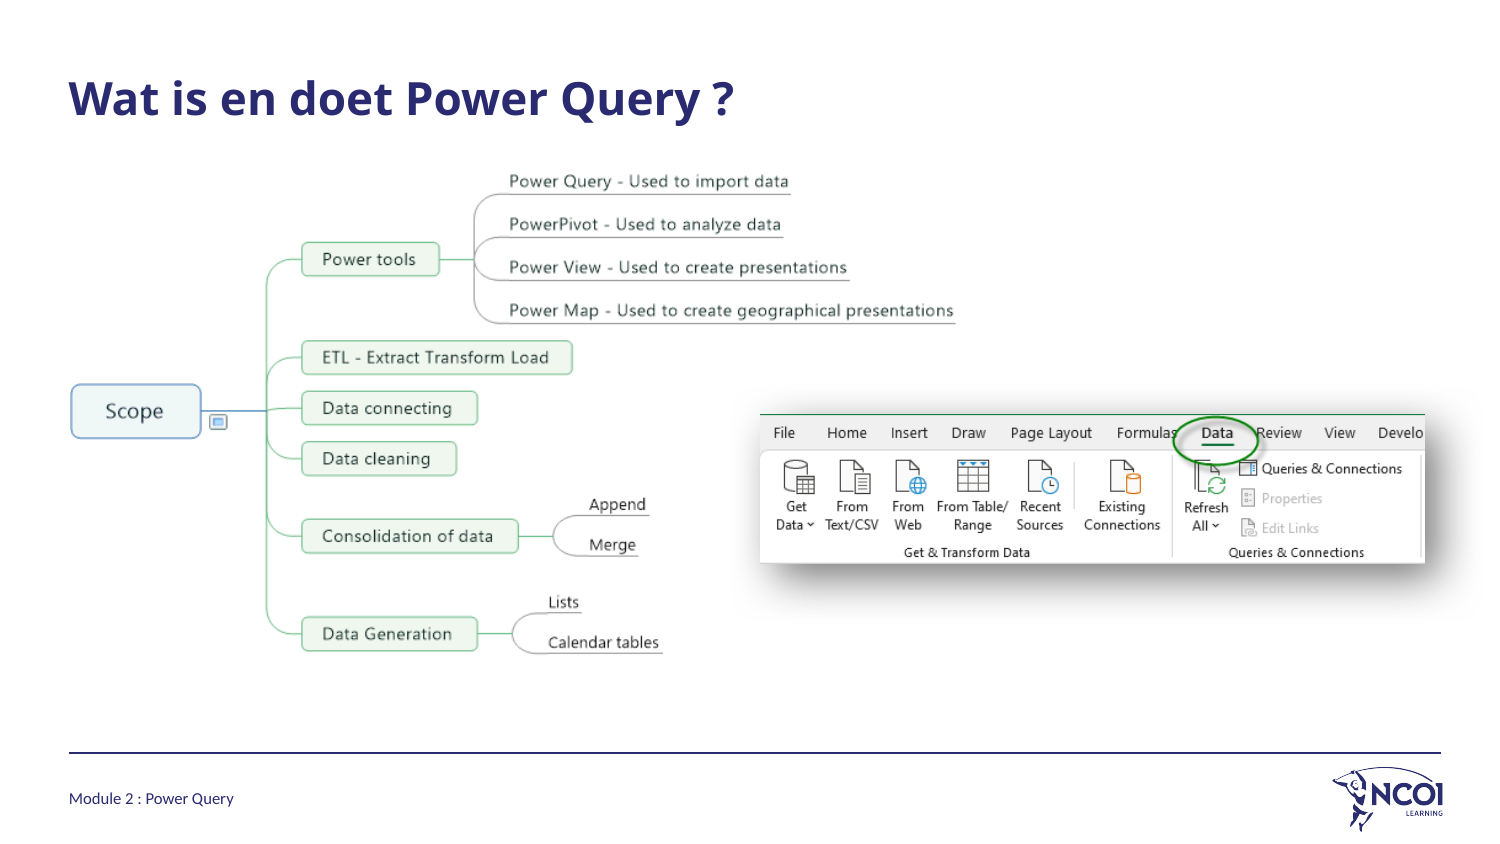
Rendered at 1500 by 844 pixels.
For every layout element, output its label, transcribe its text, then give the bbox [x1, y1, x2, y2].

picture [21, 141, 1425, 702]
picture [1310, 743, 1465, 844]
title Wat is en doet Power Query ? [68, 23, 1264, 125]
footer Module 2 : Power Query [53, 775, 561, 821]
